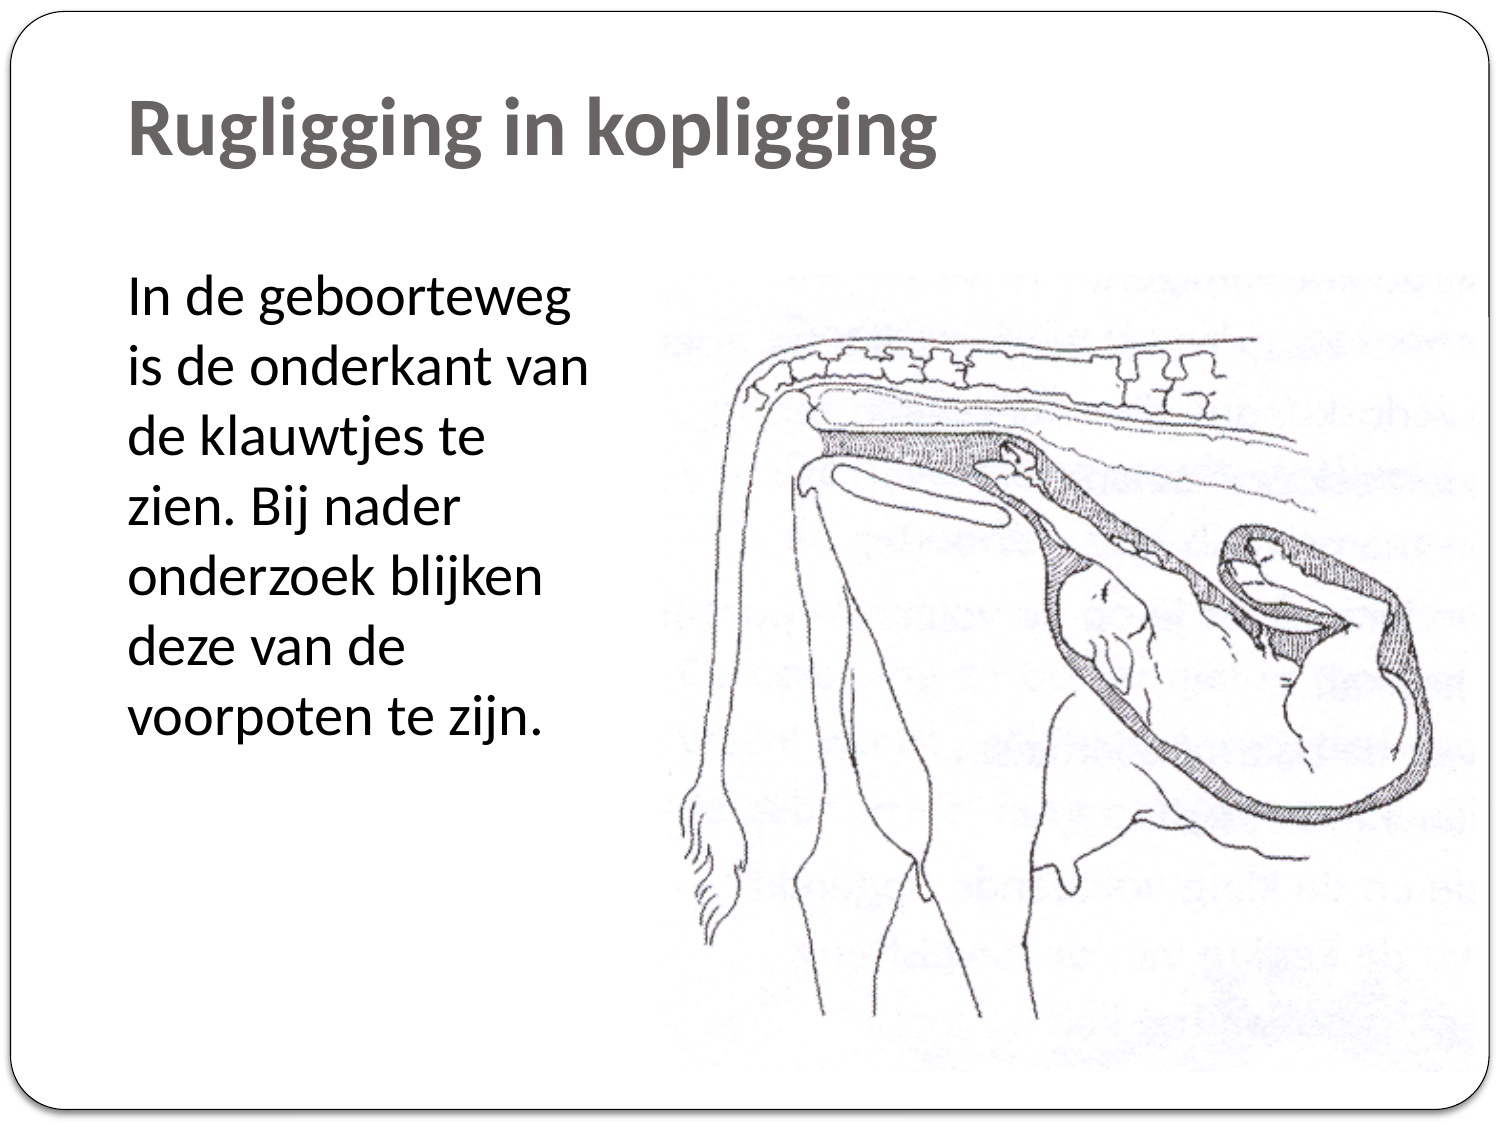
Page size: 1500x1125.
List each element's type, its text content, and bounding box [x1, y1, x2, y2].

list In de geboorteweg is de onderkant van de klauwtjes te zien. Bij nader onderzoek blijken deze van de voorpoten te zijn. [112, 249, 625, 1000]
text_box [662, 274, 1476, 1073]
title Rugligging in kopligging [112, 62, 1388, 188]
